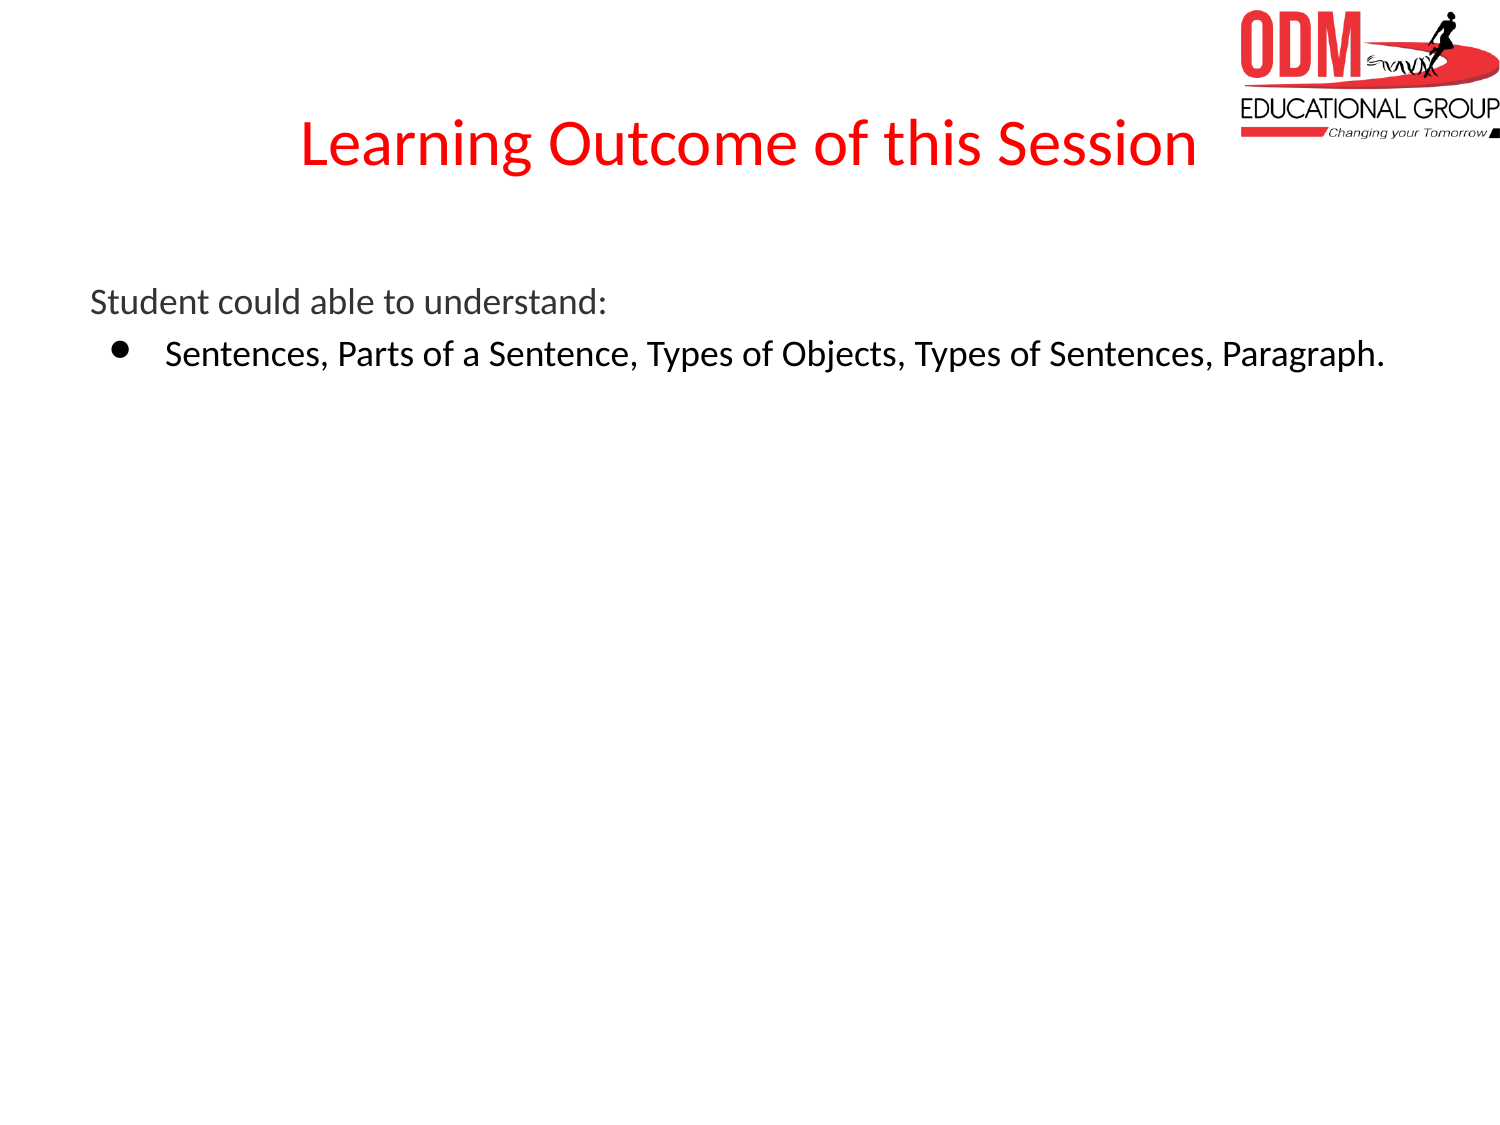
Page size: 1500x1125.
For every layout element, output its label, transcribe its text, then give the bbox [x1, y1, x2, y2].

picture [1240, 10, 1500, 140]
title Learning Outcome of this Session [75, 45, 1425, 233]
list Student could able to understand: Sentences, Parts of a Sentence, Types of Objects, Types of Sentences, Paragraph. [75, 262, 1425, 1005]
